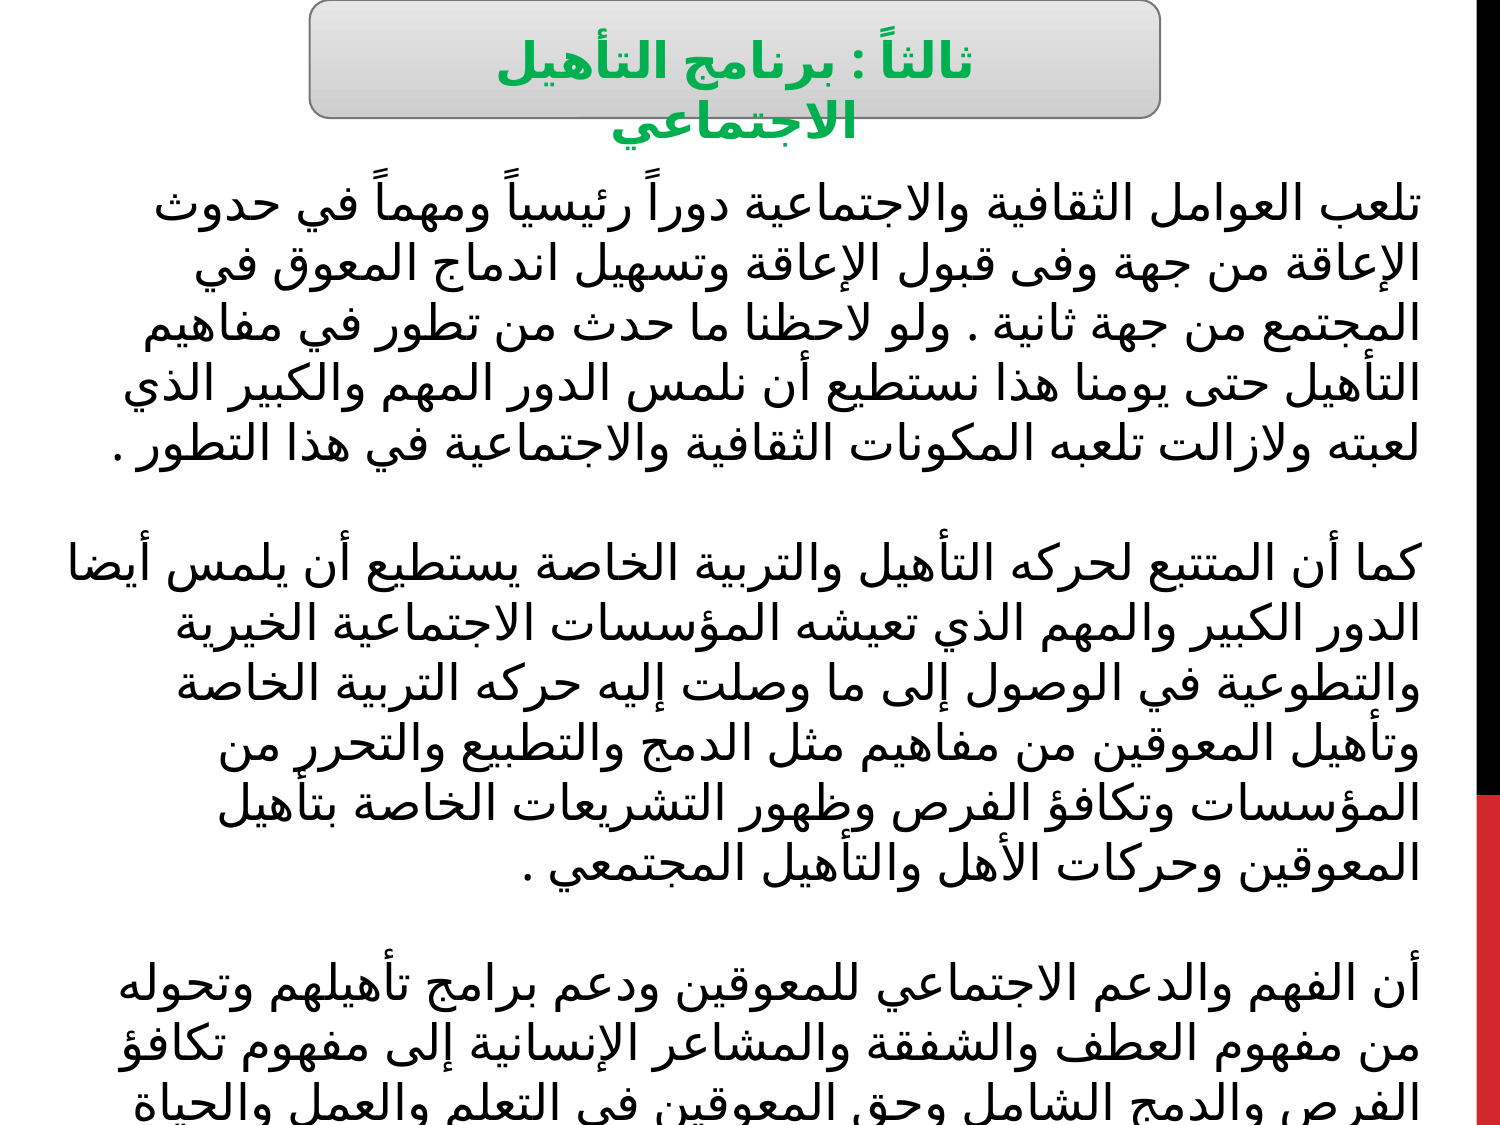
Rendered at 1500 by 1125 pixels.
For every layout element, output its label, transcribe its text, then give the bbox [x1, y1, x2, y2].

text_box ثالثاً : برنامج التأهيل الاجتماعي [351, 21, 1119, 156]
text_box [308, 0, 1162, 102]
text_box تلعب العوامل الثقافية والاجتماعية دوراً رئيسياً ومهماً في حدوث الإعاقة من جهة وفى قبول الإعاقة وتسهيل اندماج المعوق في المجتمع من جهة ثانية . ولو لاحظنا ما حدث من تطور في مفاهيم التأهيل حتى يومنا هذا نستطيع أن نلمس الدور المهم والكبير الذي لعبته ولازالت تلعبه المكونات الثقافية والاجتماعية في هذا التطور . كما أن المتتبع لحركه التأهيل والتربية الخاصة يستطيع أن يلمس أيضا الدور الكبير والمهم الذي تعيشه المؤسسات الاجتماعية الخيرية والتطوعية في الوصول إلى ما وصلت إليه حركه التربية الخاصة وتأهيل المعوقين من مفاهيم مثل الدمج والتطبيع والتحرر من المؤسسات وتكافؤ الفرص وظهور التشريعات الخاصة بتأهيل المعوقين وحركات الأهل والتأهيل المجتمعي . أن الفهم والدعم الاجتماعي للمعوقين ودعم برامج تأهيلهم وتحوله من مفهوم العطف والشفقة والمشاعر الإنسانية إلى مفهوم تكافؤ الفرص والدمج الشامل وحق المعوقين في التعلم والعمل والحياة المستقلة , يؤكد الدور المهم الرئيسي ليرامح التأهيل الاجتماعي التي نحن بصدد الحديث منها . [32, 102, 1438, 1125]
